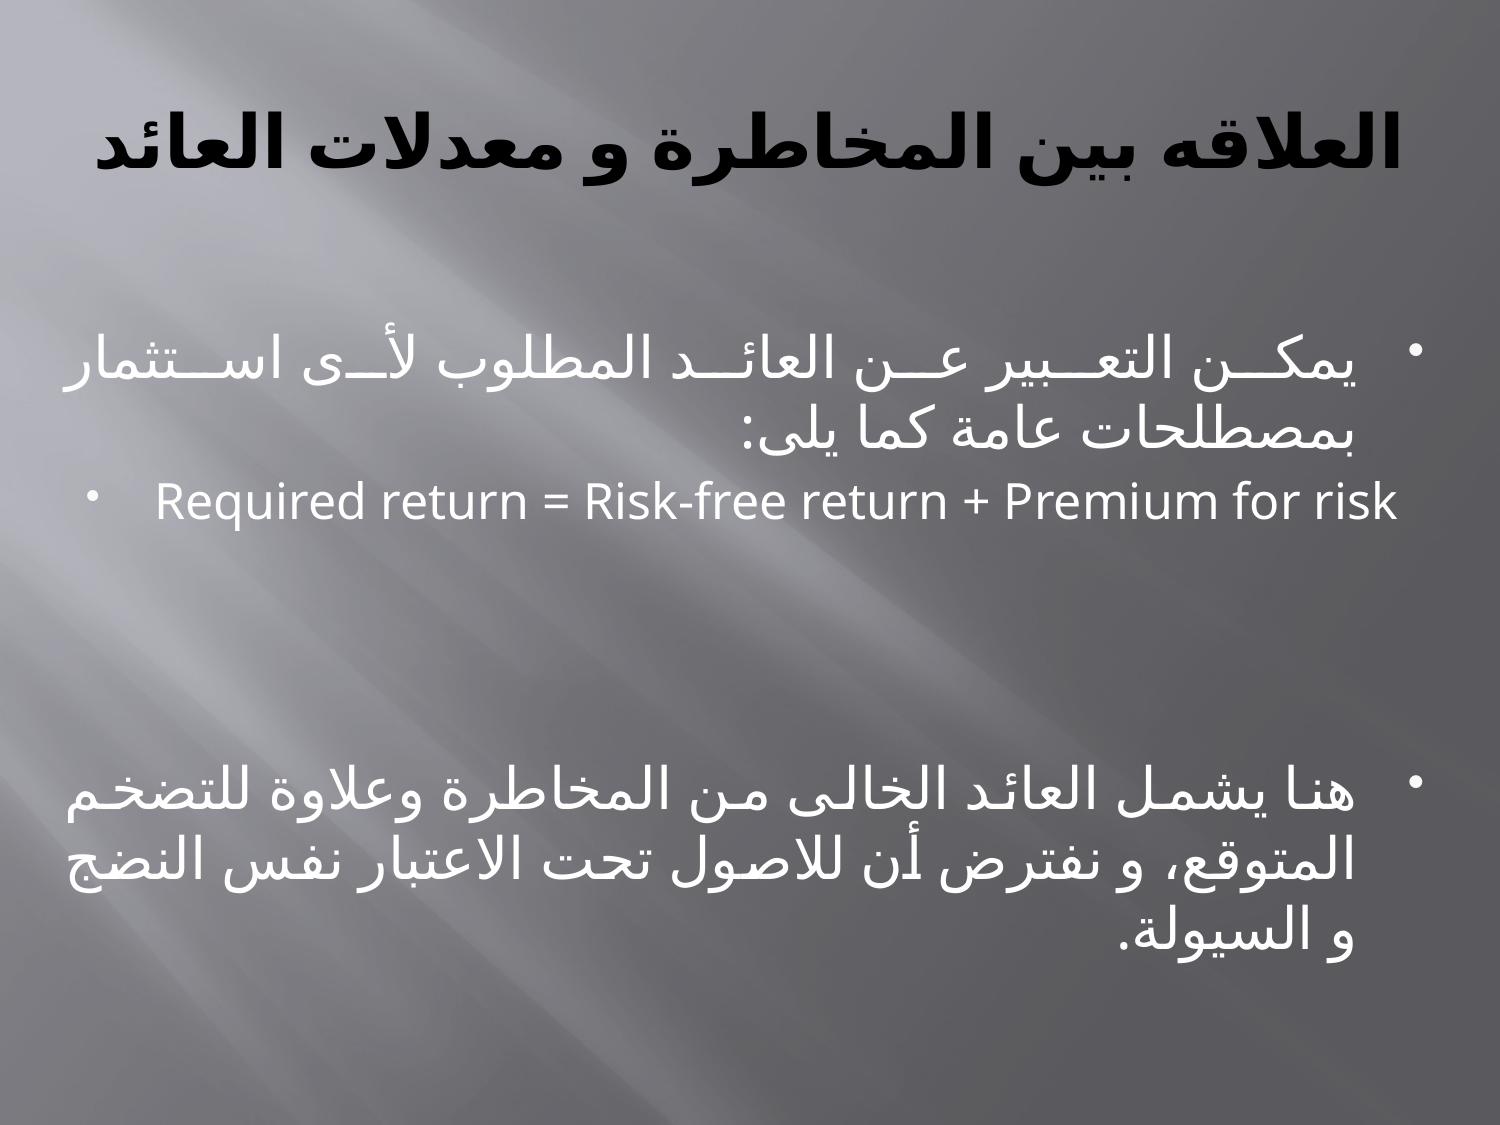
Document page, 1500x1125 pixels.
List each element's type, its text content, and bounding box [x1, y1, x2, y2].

list يمكن التعبير عن العائد المطلوب لأى استثمار بمصطلحات عامة كما يلى: Required return = Risk-free return + Premium for risk هنا يشمل العائد الخالى من المخاطرة وعلاوة للتضخم المتوقع، و نفترض أن للاصول تحت الاعتبار نفس النضج و السيولة. [50, 312, 1463, 1035]
title العلاقه بين المخاطرة و معدلات العائد [75, 45, 1425, 233]
